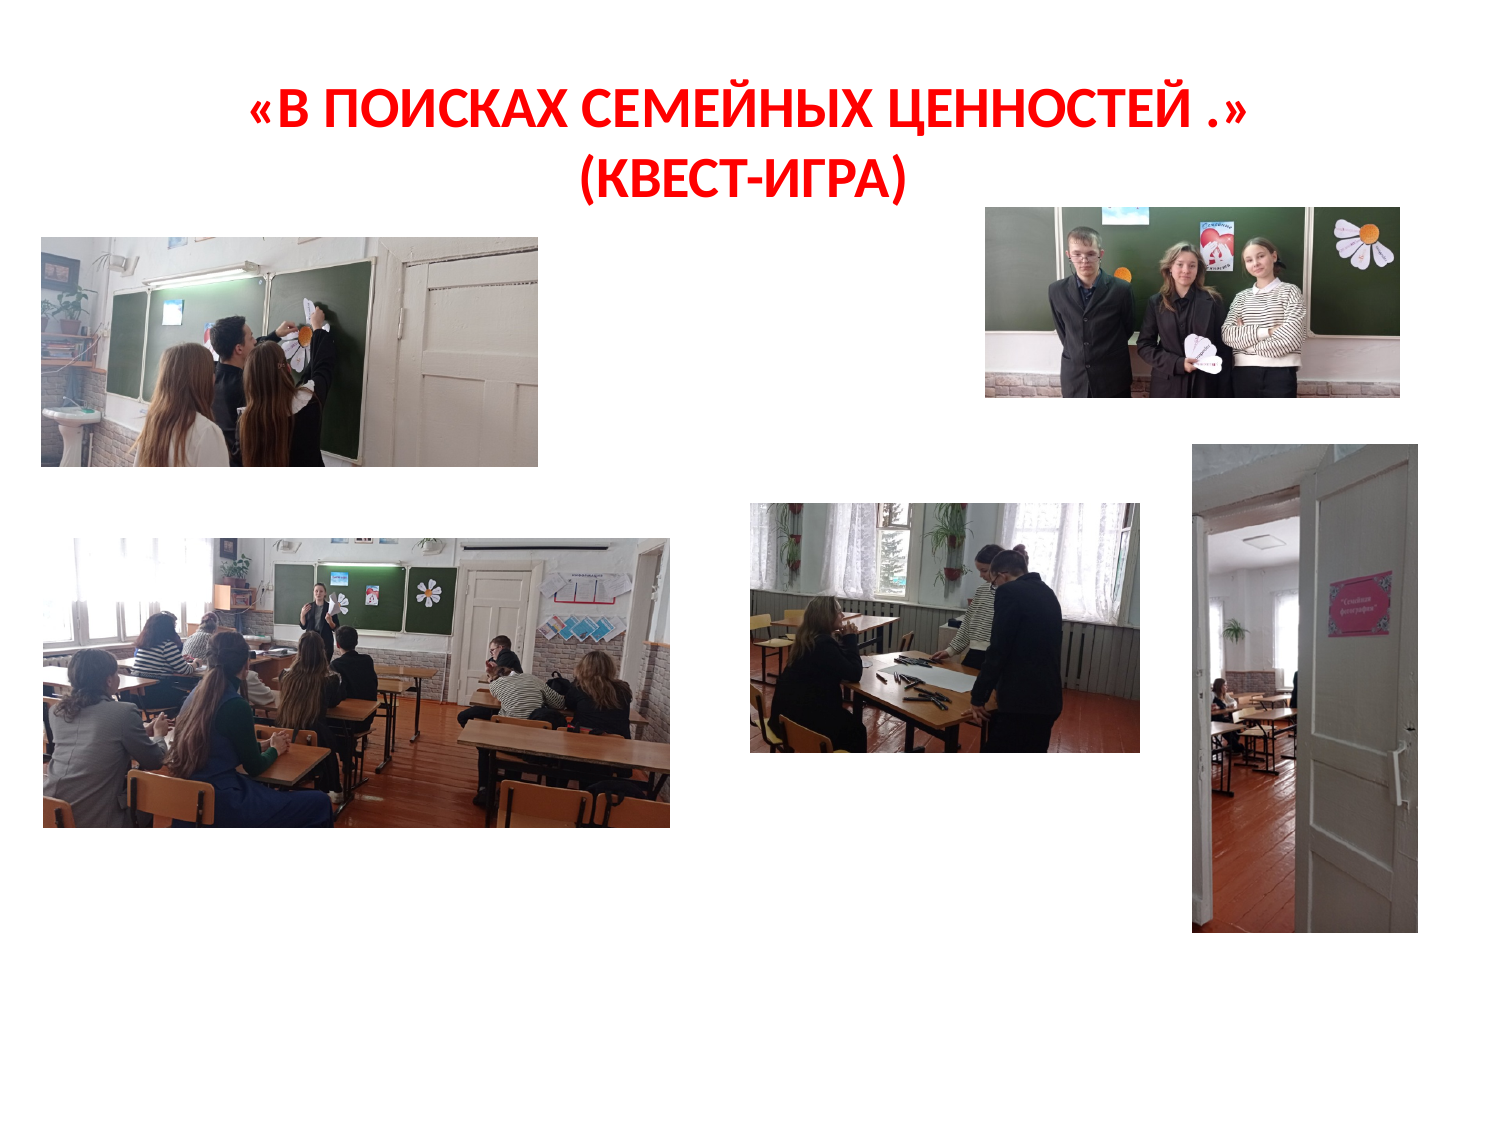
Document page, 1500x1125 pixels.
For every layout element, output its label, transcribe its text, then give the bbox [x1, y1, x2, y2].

title «В ПОИСКАХ СЕМЕЙНЫХ ЦЕННОСТЕЙ .» (КВЕСТ-ИГРА) [75, 45, 1425, 233]
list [43, 538, 671, 829]
picture [41, 237, 538, 468]
picture [749, 503, 1141, 753]
picture [985, 206, 1400, 399]
picture [1192, 444, 1418, 933]
